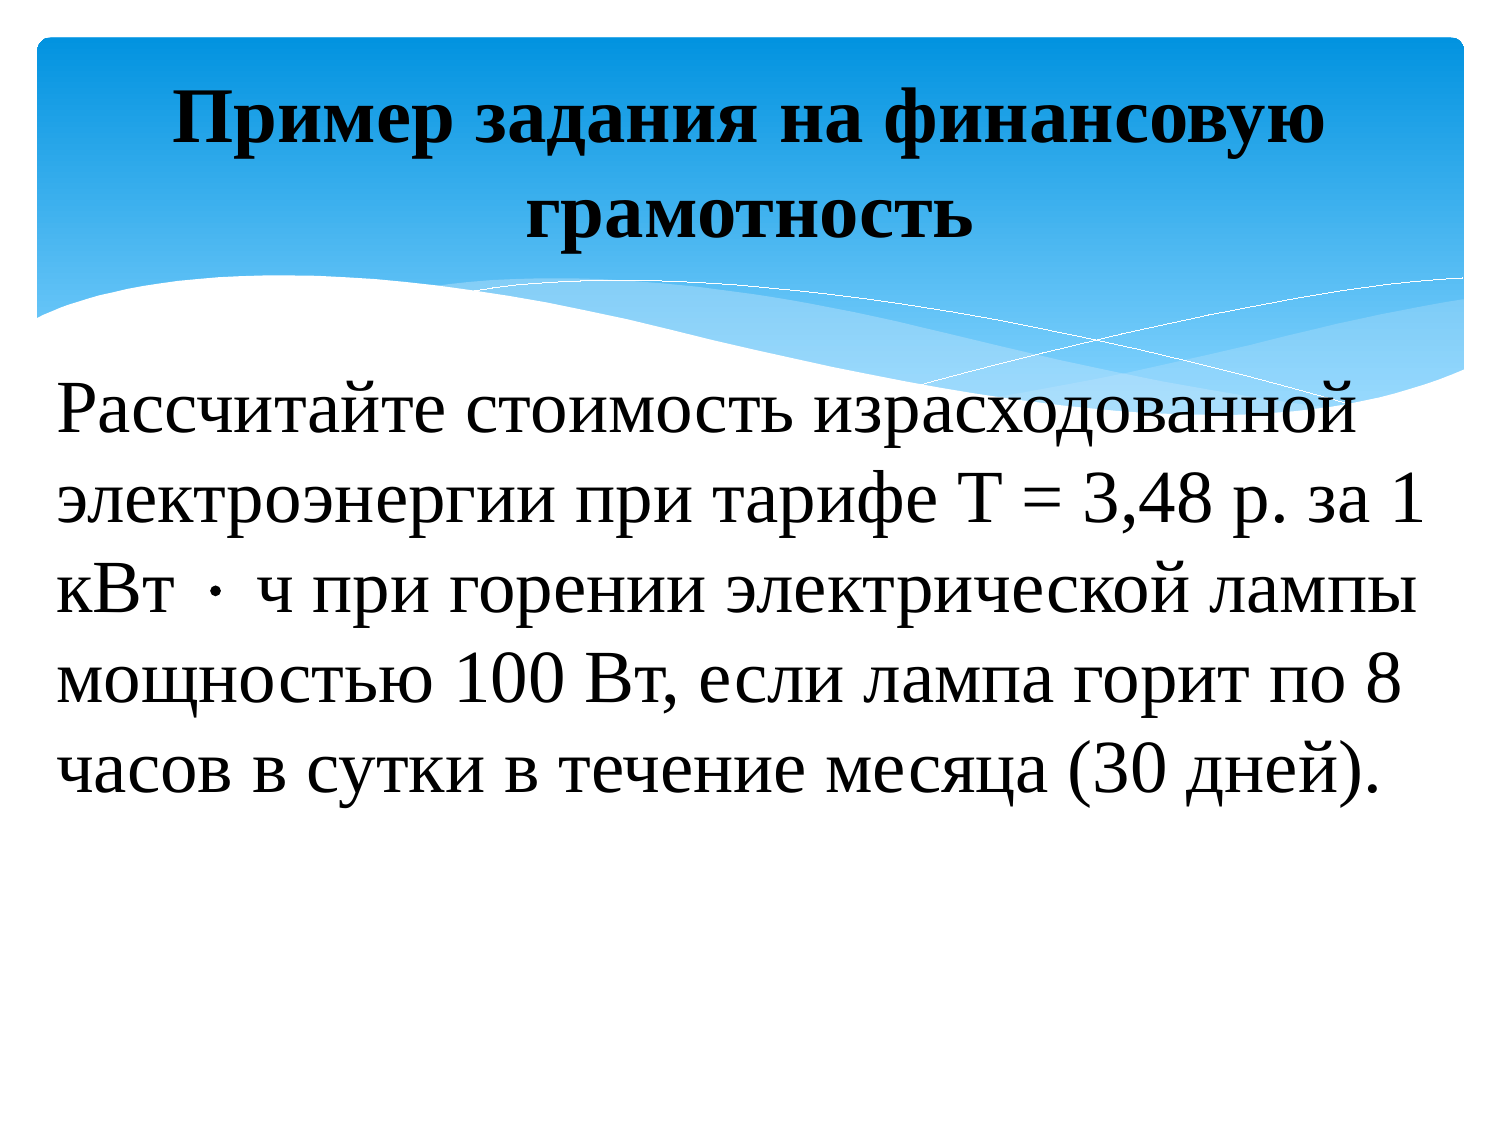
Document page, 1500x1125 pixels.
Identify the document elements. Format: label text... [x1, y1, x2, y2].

title Пример задания на финансовую грамотность [75, 55, 1425, 261]
list Рассчитайте стоимость израсходованной электроэнергии при тарифе Т = 3,48 р. за 1 кВт  ч при горении электрической лампы мощностью 100 Вт, если лампа горит по 8 часов в сутки в течение месяца (30 дней). [41, 349, 1459, 1071]
